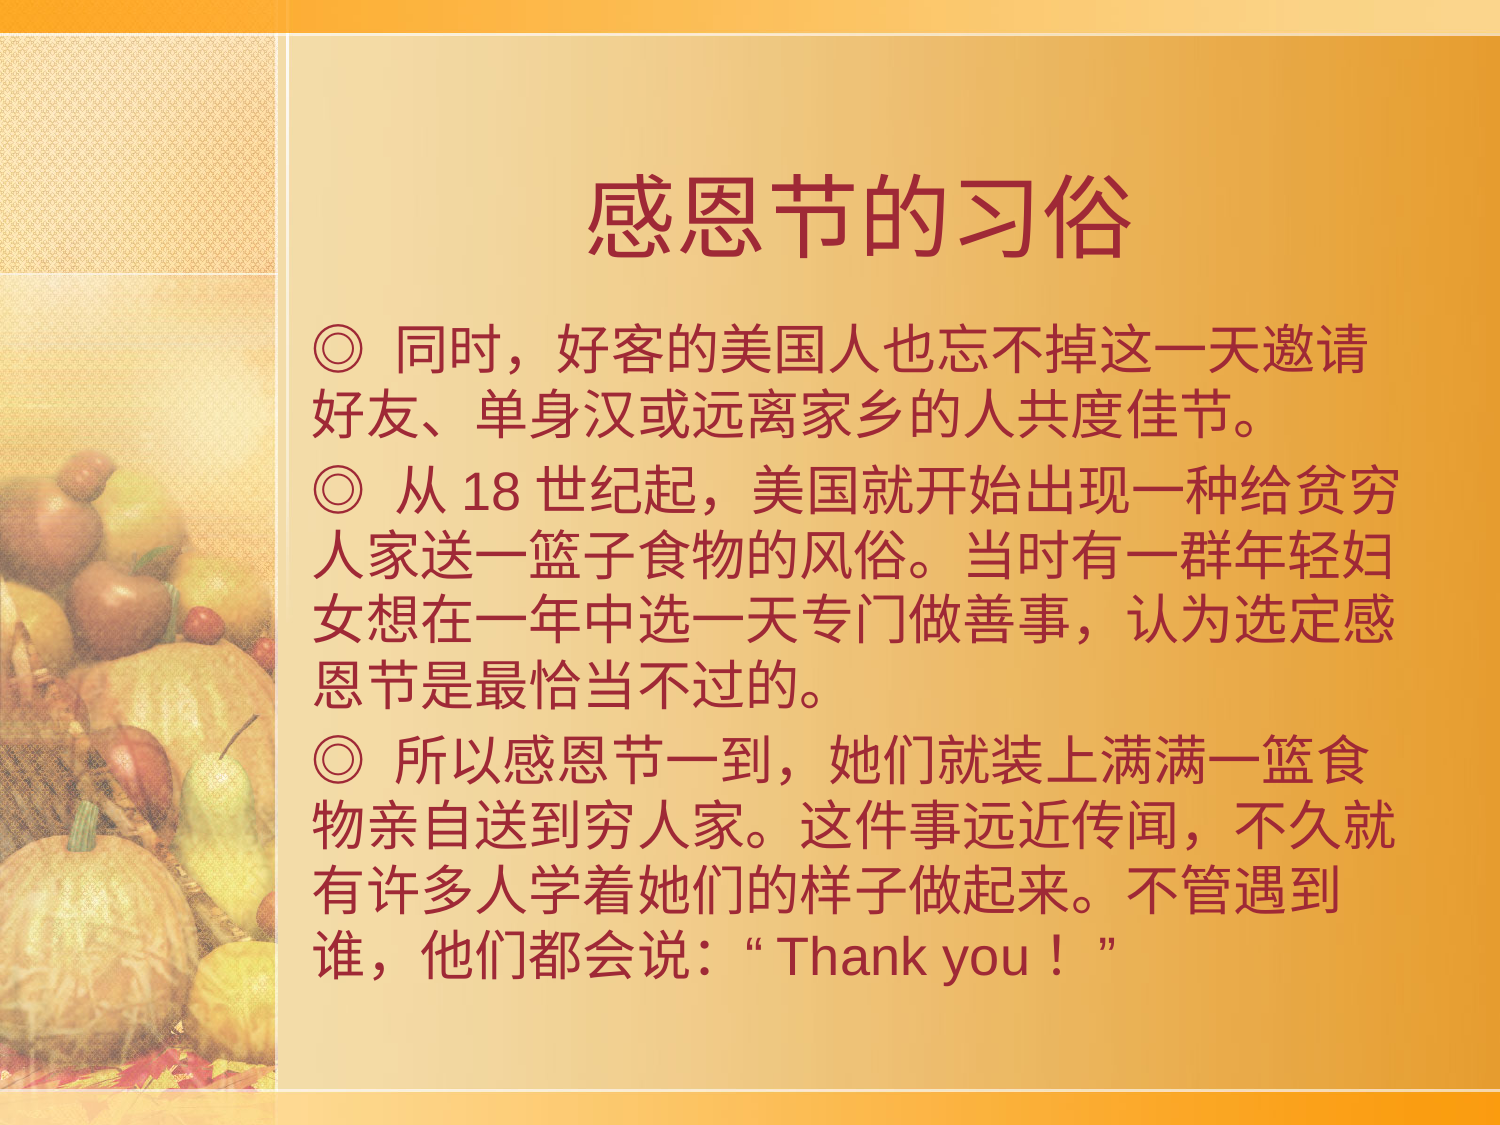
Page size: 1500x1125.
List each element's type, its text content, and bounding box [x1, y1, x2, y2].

title 感恩节的习俗 [290, 150, 1429, 281]
subtitle ◎ 同时，好客的美国人也忘不掉这一天邀请好友、单身汉或远离家乡的人共度佳节。 ◎ 从18世纪起，美国就开始出现一种给贫穷人家送一篮子食物的风俗。当时有一群年轻妇女想在一年中选一天专门做善事，认为选定感恩节是最恰当不过的。 ◎ 所以感恩节一到，她们就装上满满一篮食物亲自送到穷人家。这件事远近传闻，不久就有许多人学着她们的样子做起来。不管遇到谁，他们都会说：“Thank you！” [296, 300, 1422, 1067]
picture [0, 0, 1500, 1125]
